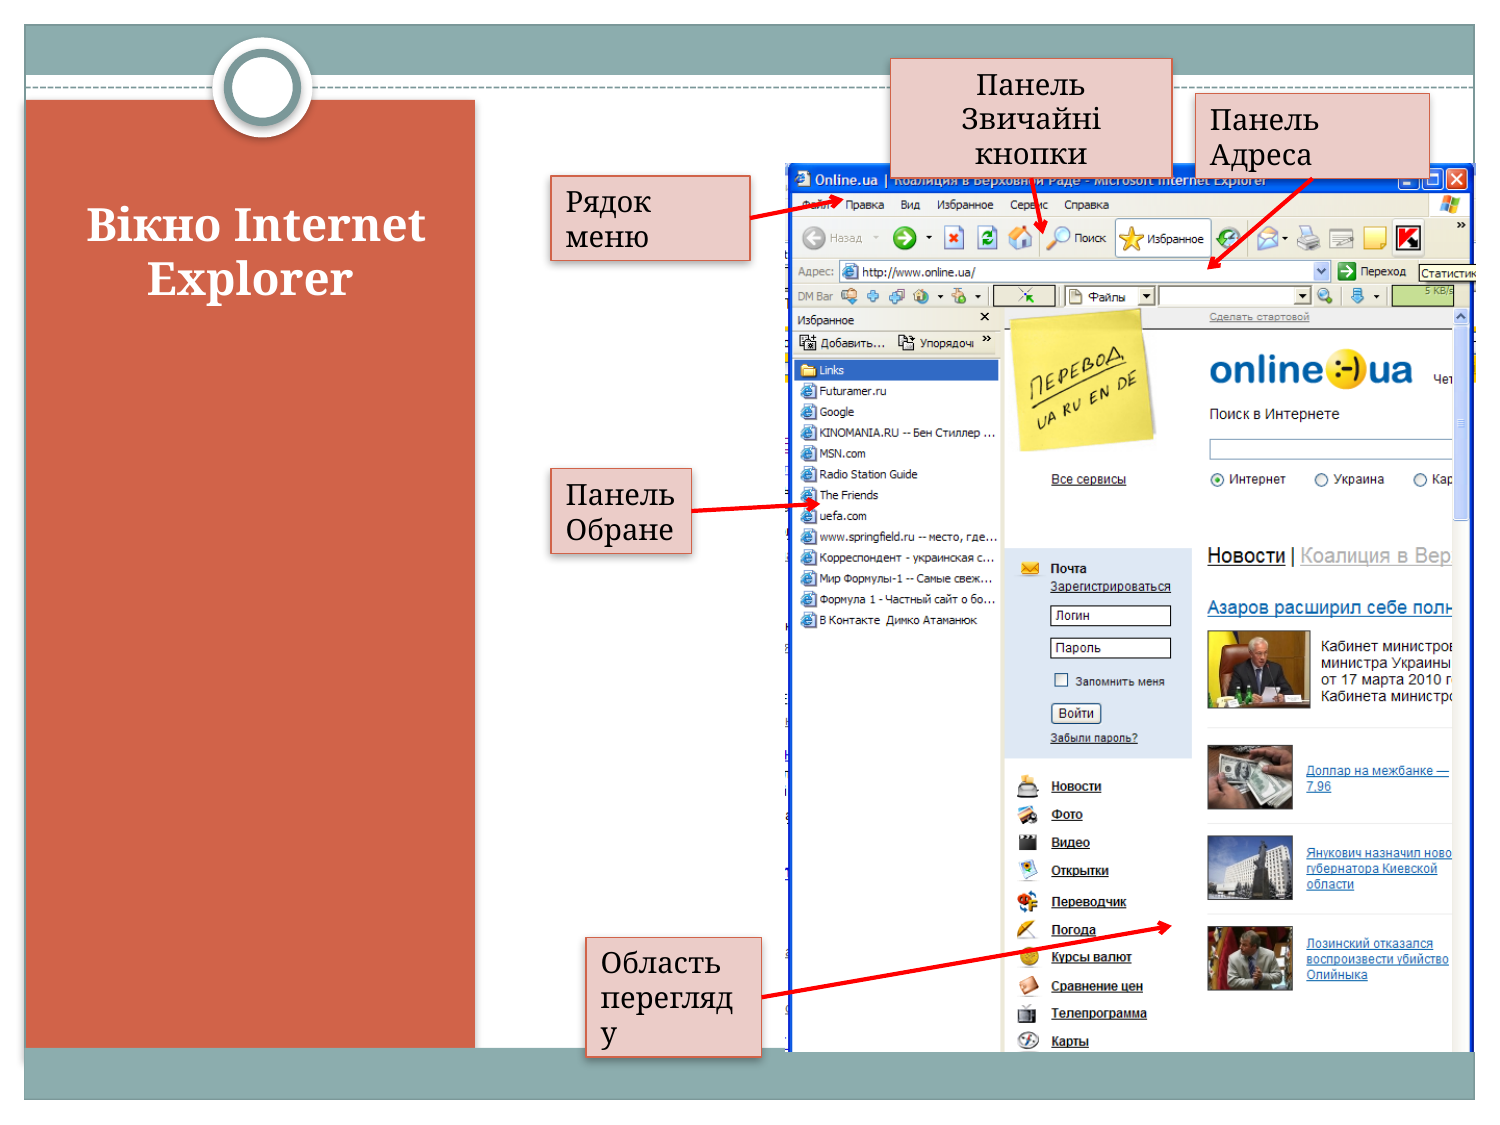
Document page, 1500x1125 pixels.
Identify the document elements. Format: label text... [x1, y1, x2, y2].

text_box Рядок меню [550, 175, 751, 261]
text_box Панель Звичайні кнопки [890, 58, 1173, 161]
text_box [691, 503, 821, 512]
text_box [991, 183, 1083, 196]
text_box Панель Адреса [1195, 93, 1430, 161]
text_box Область перегляду [585, 937, 762, 1058]
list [784, 163, 1476, 1052]
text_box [1196, 153, 1323, 260]
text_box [749, 198, 844, 202]
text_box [761, 925, 1173, 981]
text_box Панель Обране [550, 468, 692, 554]
title Вікно Internet Explorer [62, 149, 450, 313]
